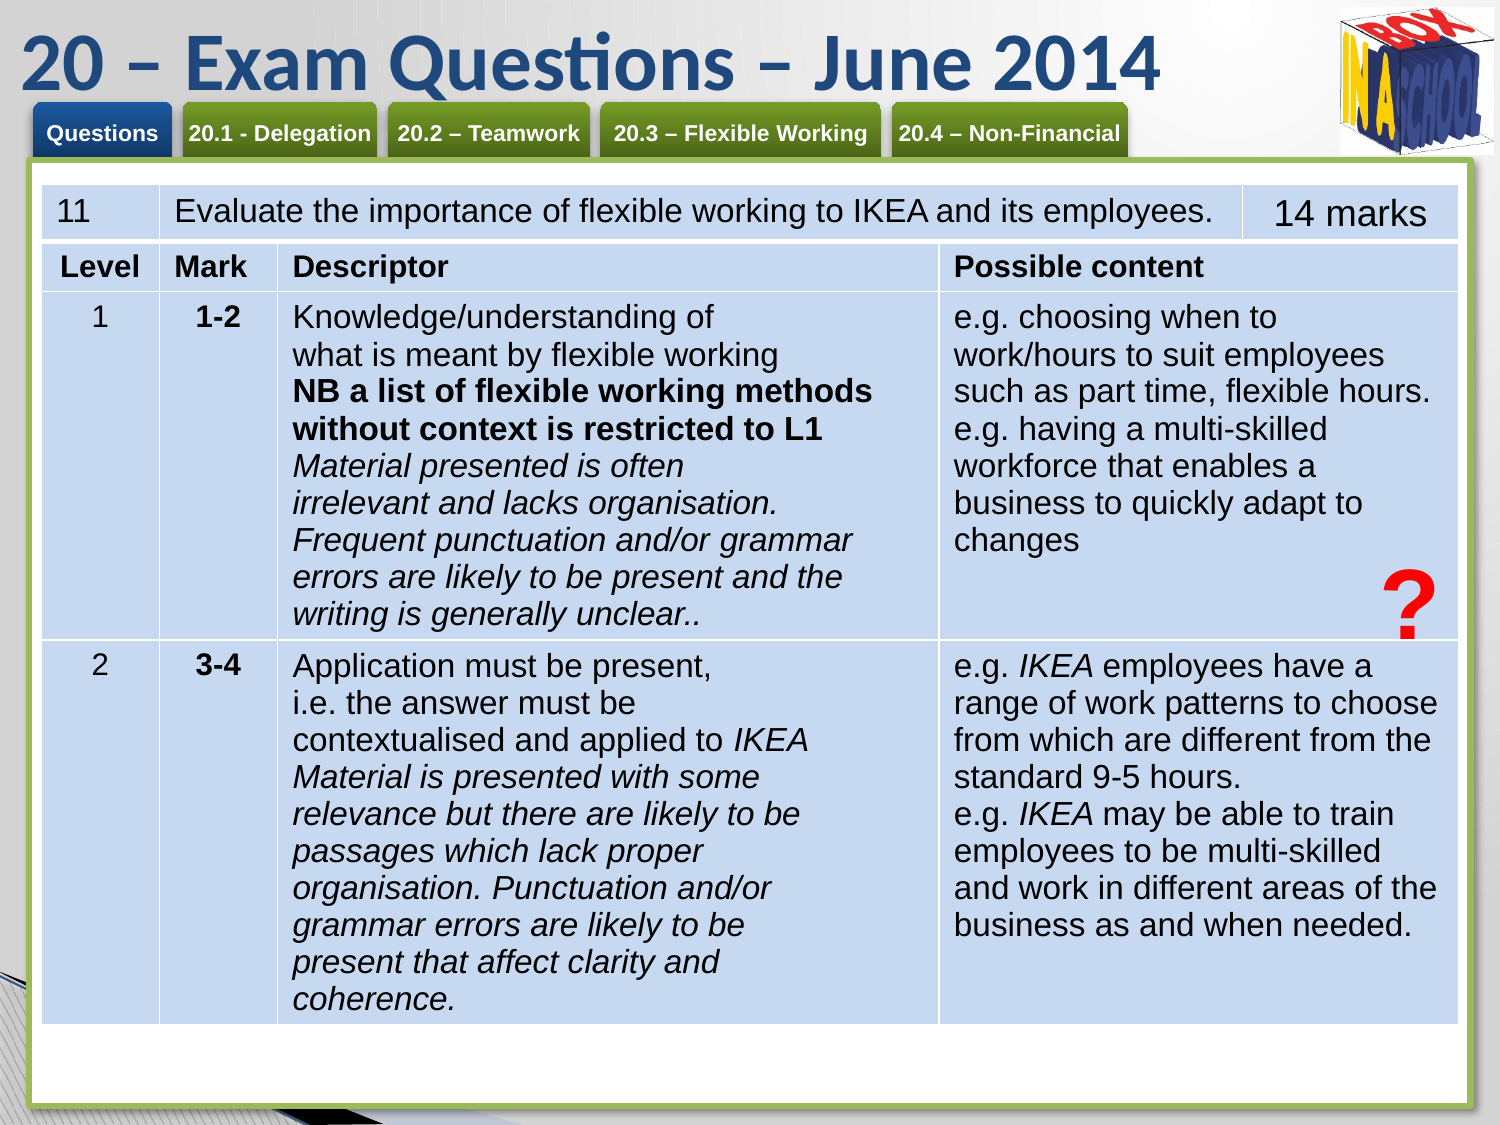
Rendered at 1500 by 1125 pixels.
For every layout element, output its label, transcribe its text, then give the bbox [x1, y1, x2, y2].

table_cell e.g. IKEA employees have a range of work patterns to choose from which are different from the standard 9-5 hours. e.g. IKEA may be able to train employees to be multi-skilled and work in different areas of the business as and when needed. [940, 641, 1458, 1024]
table_cell e.g. choosing when to work/hours to suit employees such as part time, flexible hours. e.g. having a multi-skilled workforce that enables a business to quickly adapt to changes [940, 292, 1458, 639]
picture [281, 1114, 303, 1125]
table_cell Mark [160, 244, 277, 291]
table_cell 1-2 [160, 292, 277, 639]
table_cell Level [42, 244, 159, 291]
table_cell Application must be present, i.e. the answer must be contextualised and applied to IKEA Material is presented with some relevance but there are likely to be passages which lack proper organisation. Punctuation and/or grammar errors are likely to be present that affect clarity and coherence. [278, 641, 938, 1024]
table_header 14 marks [1243, 185, 1458, 239]
table_cell 1 [42, 292, 159, 639]
title 20 – Exam Questions – June 2014 [5, 11, 1270, 102]
table_header 11 [42, 185, 159, 239]
table_cell Descriptor [278, 244, 938, 291]
table_cell Possible content [940, 244, 1458, 291]
picture [1340, 7, 1495, 155]
table_cell 2 [42, 641, 159, 1024]
text_box ? [1364, 532, 1456, 668]
table_header Evaluate the importance of flexible working to IKEA and its employees. [160, 185, 1242, 239]
table_cell 3-4 [160, 641, 277, 1024]
table_cell Knowledge/understanding of what is meant by flexible working NB a list of flexible working methods without context is restricted to L1 Material presented is often irrelevant and lacks organisation. Frequent punctuation and/or grammar errors are likely to be present and the writing is generally unclear.. [278, 292, 938, 639]
